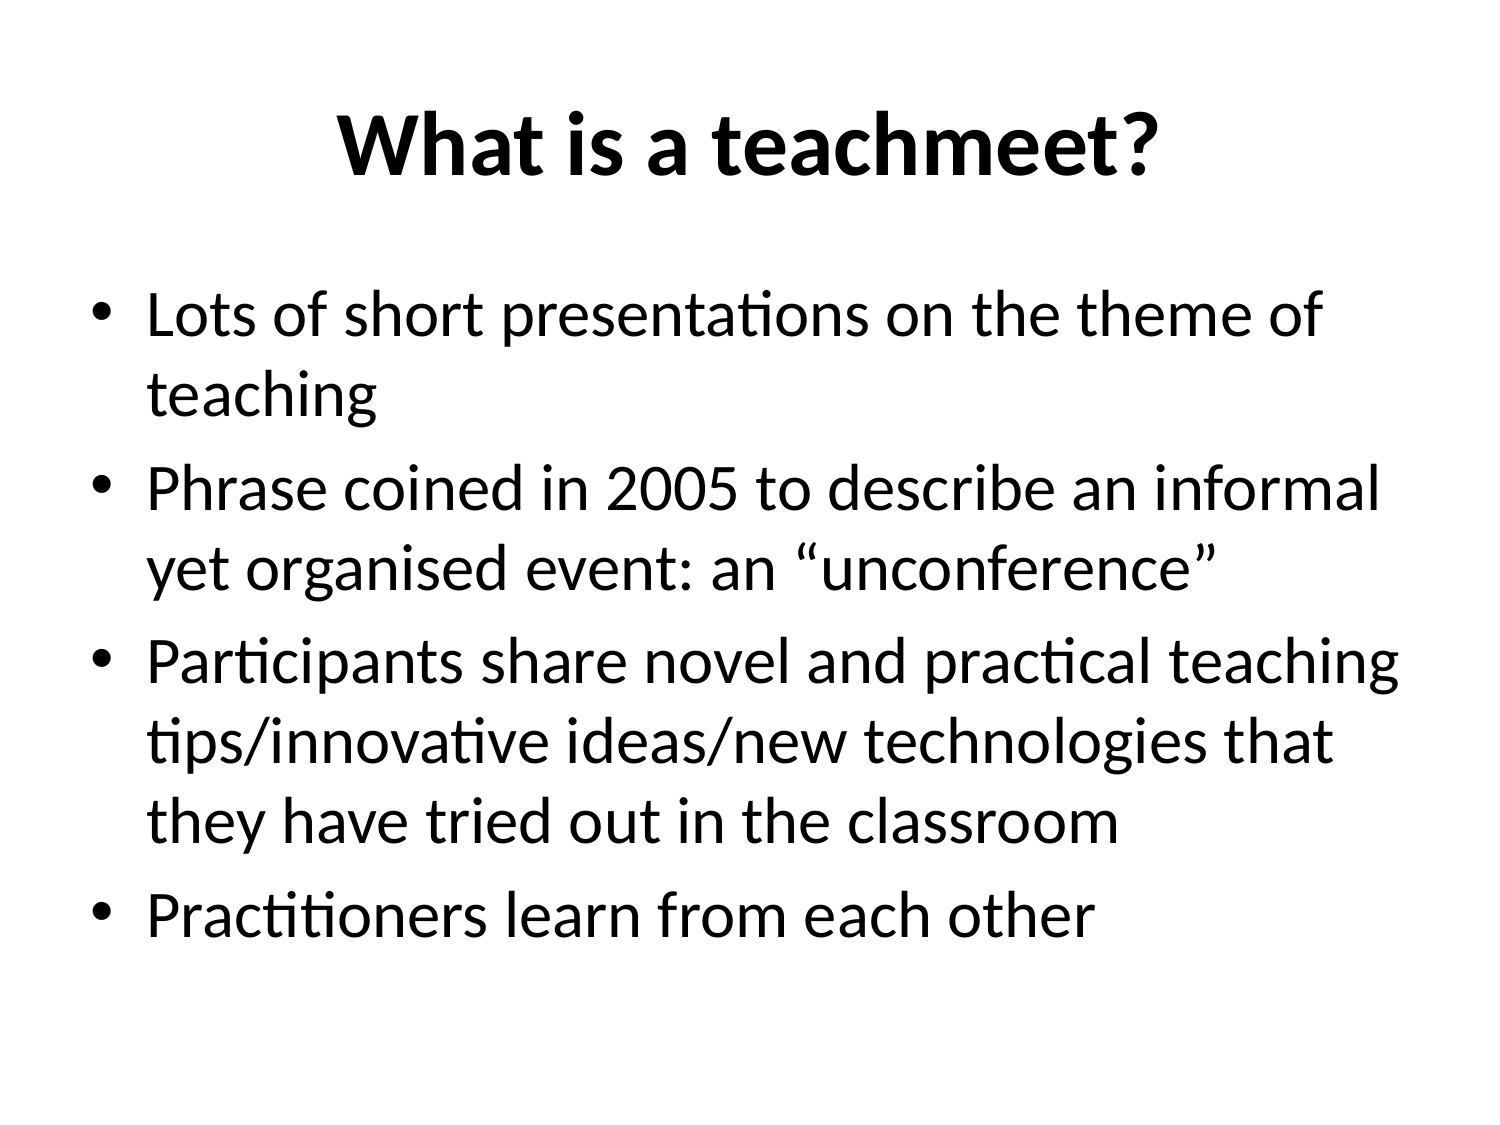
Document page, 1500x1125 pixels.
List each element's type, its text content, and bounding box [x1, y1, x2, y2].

title What is a teachmeet? [75, 45, 1425, 233]
list Lots of short presentations on the theme of teaching Phrase coined in 2005 to describe an informal yet organised event: an “unconference” Participants share novel and practical teaching tips/innovative ideas/new technologies that they have tried out in the classroom Practitioners learn from each other [75, 262, 1425, 1005]
